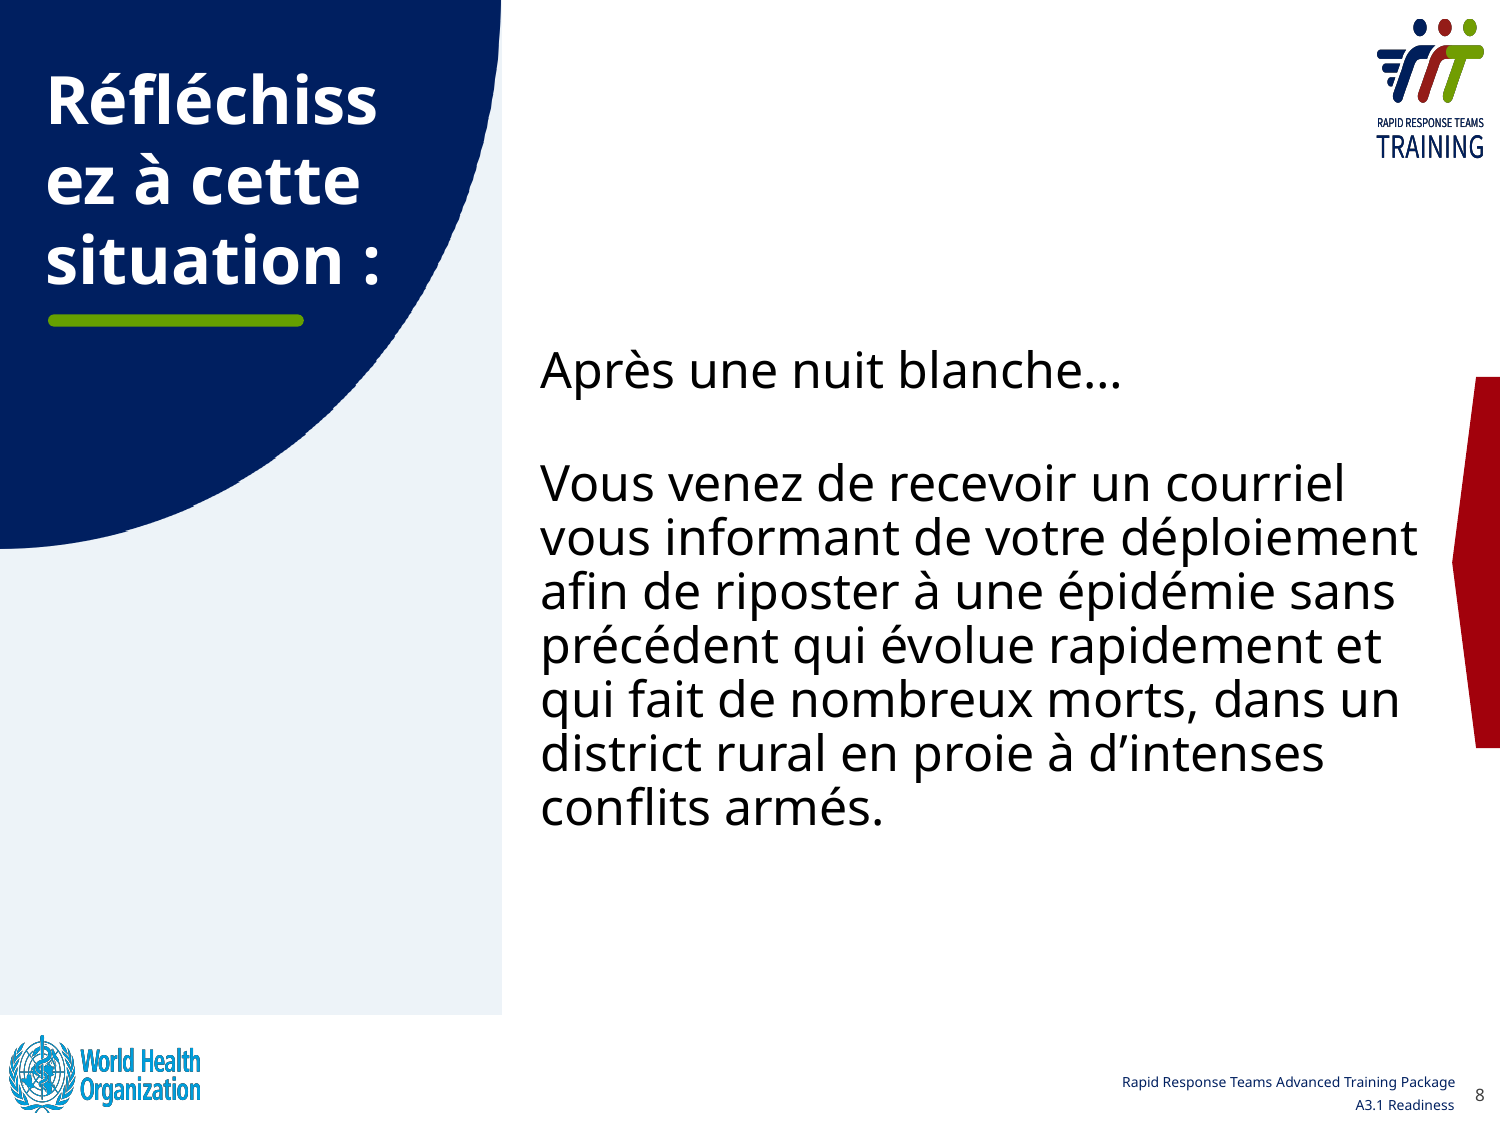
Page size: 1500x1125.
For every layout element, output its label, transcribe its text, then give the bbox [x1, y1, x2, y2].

picture [9, 1035, 40, 1069]
text_box Réfléchissez à cette situation : [39, 50, 415, 385]
picture [17, 1054, 35, 1090]
picture [35, 1078, 41, 1088]
picture [9, 1084, 36, 1113]
picture [52, 1053, 68, 1091]
picture [0, 0, 502, 1017]
picture [44, 1035, 200, 1113]
picture [1376, 19, 1484, 167]
picture [37, 1108, 46, 1113]
text_box [47, 314, 304, 327]
picture [27, 1088, 58, 1105]
list Après une nuit blanche… Vous venez de recevoir un courriel vous informant de votre déploiement afin de riposter à une épidémie sans précédent qui évolue rapidement et qui fait de nombreux morts, dans un district rural en proie à d’intenses conflits armés. [525, 138, 1453, 1049]
